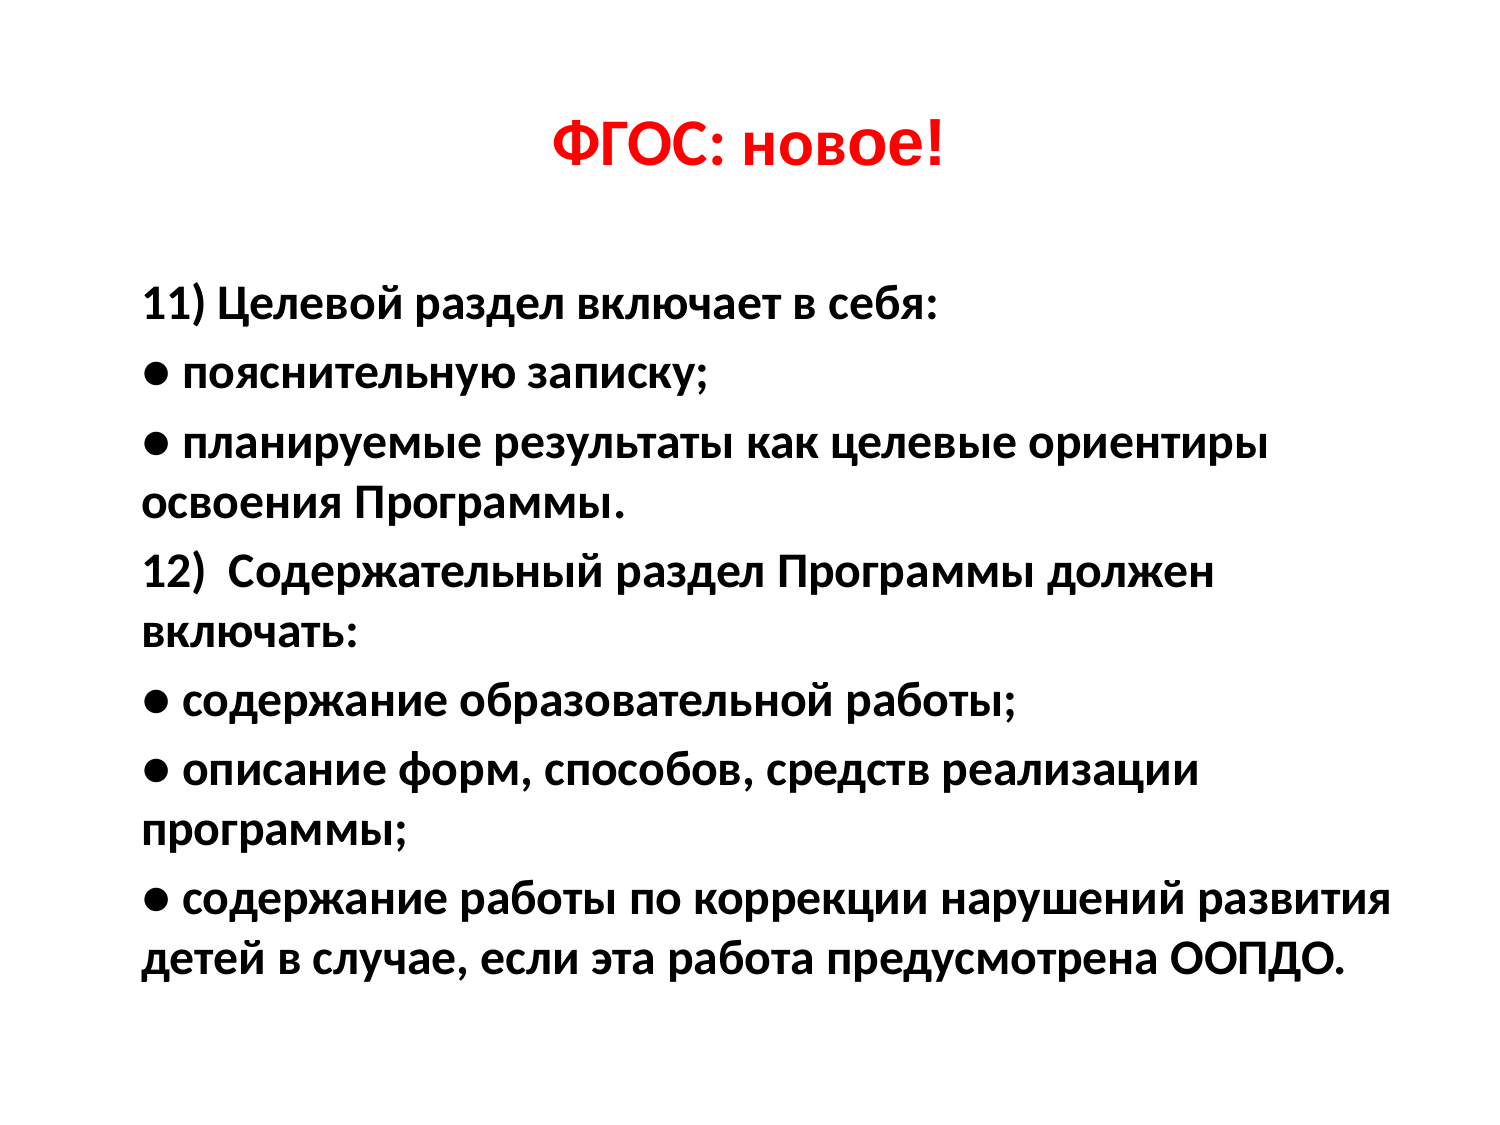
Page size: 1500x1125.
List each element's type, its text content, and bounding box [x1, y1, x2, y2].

list 11) Целевой раздел включает в себя: ● пояснительную записку; ● планируемые результаты как целевые ориентиры освоения Программы. 12) Содержательный раздел Программы должен включать: ● содержание образовательной работы; ● описание форм, способов, средств реализации программы; ● содержание работы по коррекции нарушений развития детей в случае, если эта работа предусмотрена ООПДО. [74, 262, 1426, 1006]
title ФГОС: новое! [74, 44, 1426, 233]
